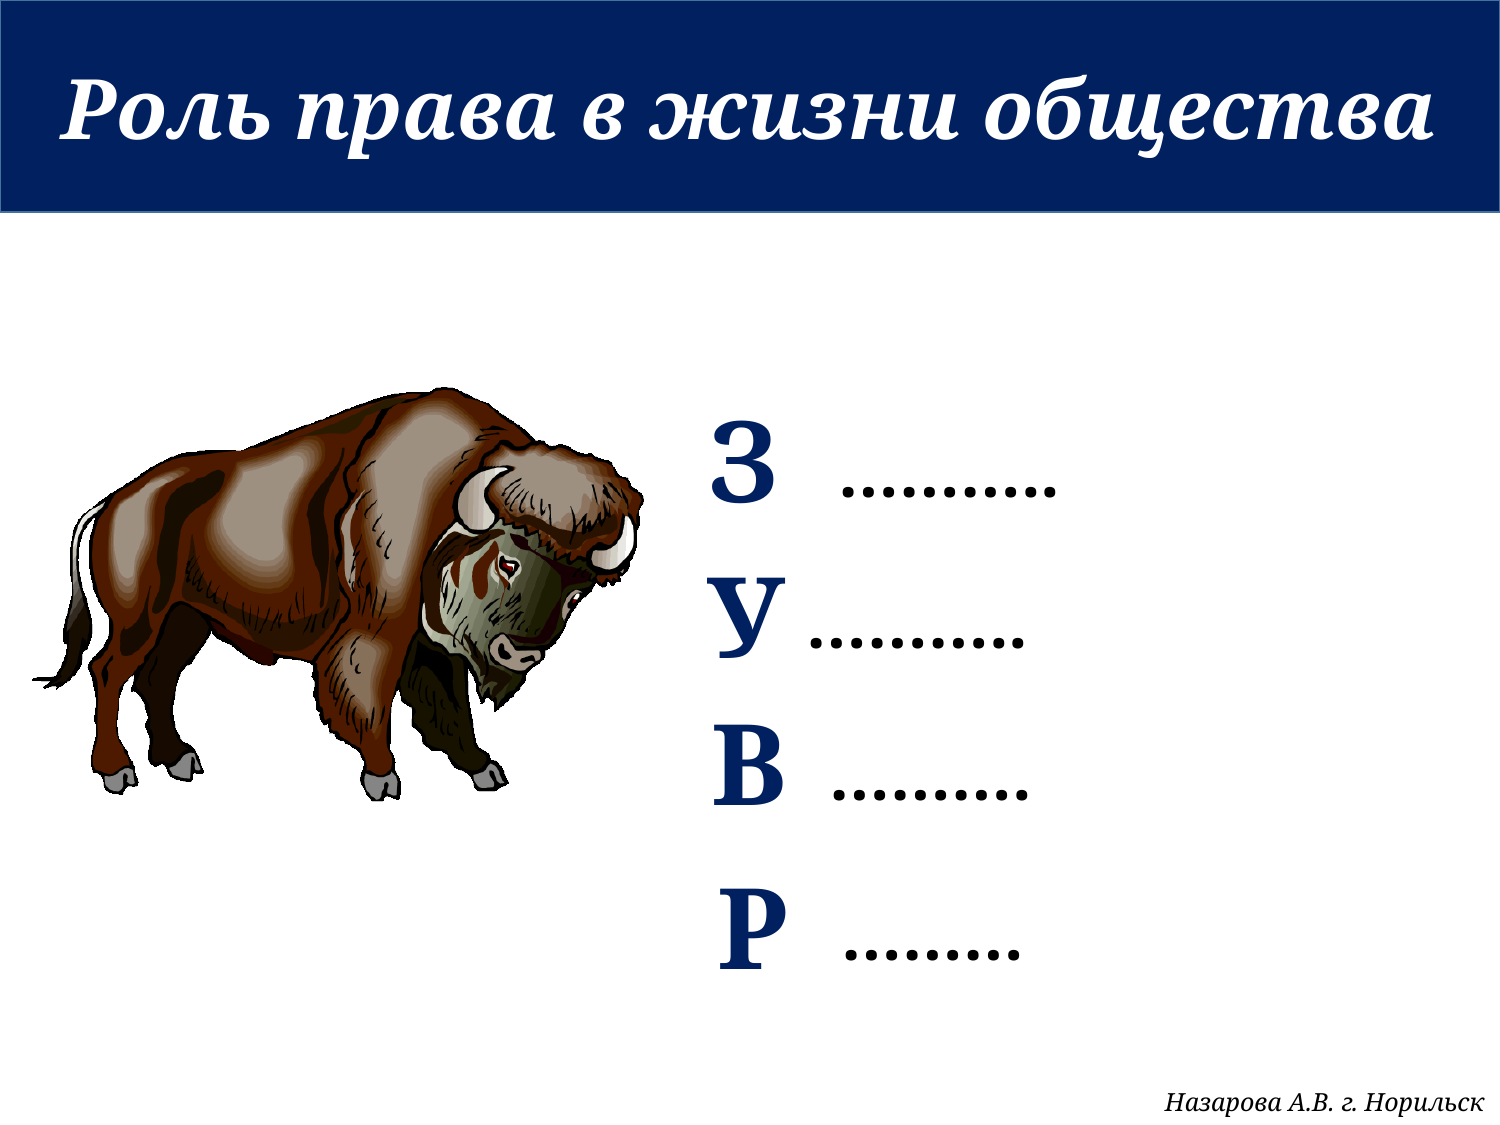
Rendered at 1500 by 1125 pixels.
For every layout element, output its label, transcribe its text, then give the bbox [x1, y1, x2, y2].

text_box У [692, 538, 802, 689]
text_box Роль права в жизни общества [0, 0, 1500, 213]
text_box [0, 213, 1500, 1125]
text_box Назарова А.В. г. Норильск [1083, 1079, 1500, 1125]
text_box ……….. [823, 423, 1338, 518]
text_box З [693, 382, 794, 533]
text_box В [695, 685, 802, 836]
text_box ………. [814, 725, 1428, 821]
text_box ……….. [791, 574, 1454, 670]
picture [30, 367, 659, 802]
text_box ……… [826, 886, 1392, 982]
text_box Р [701, 849, 804, 1000]
